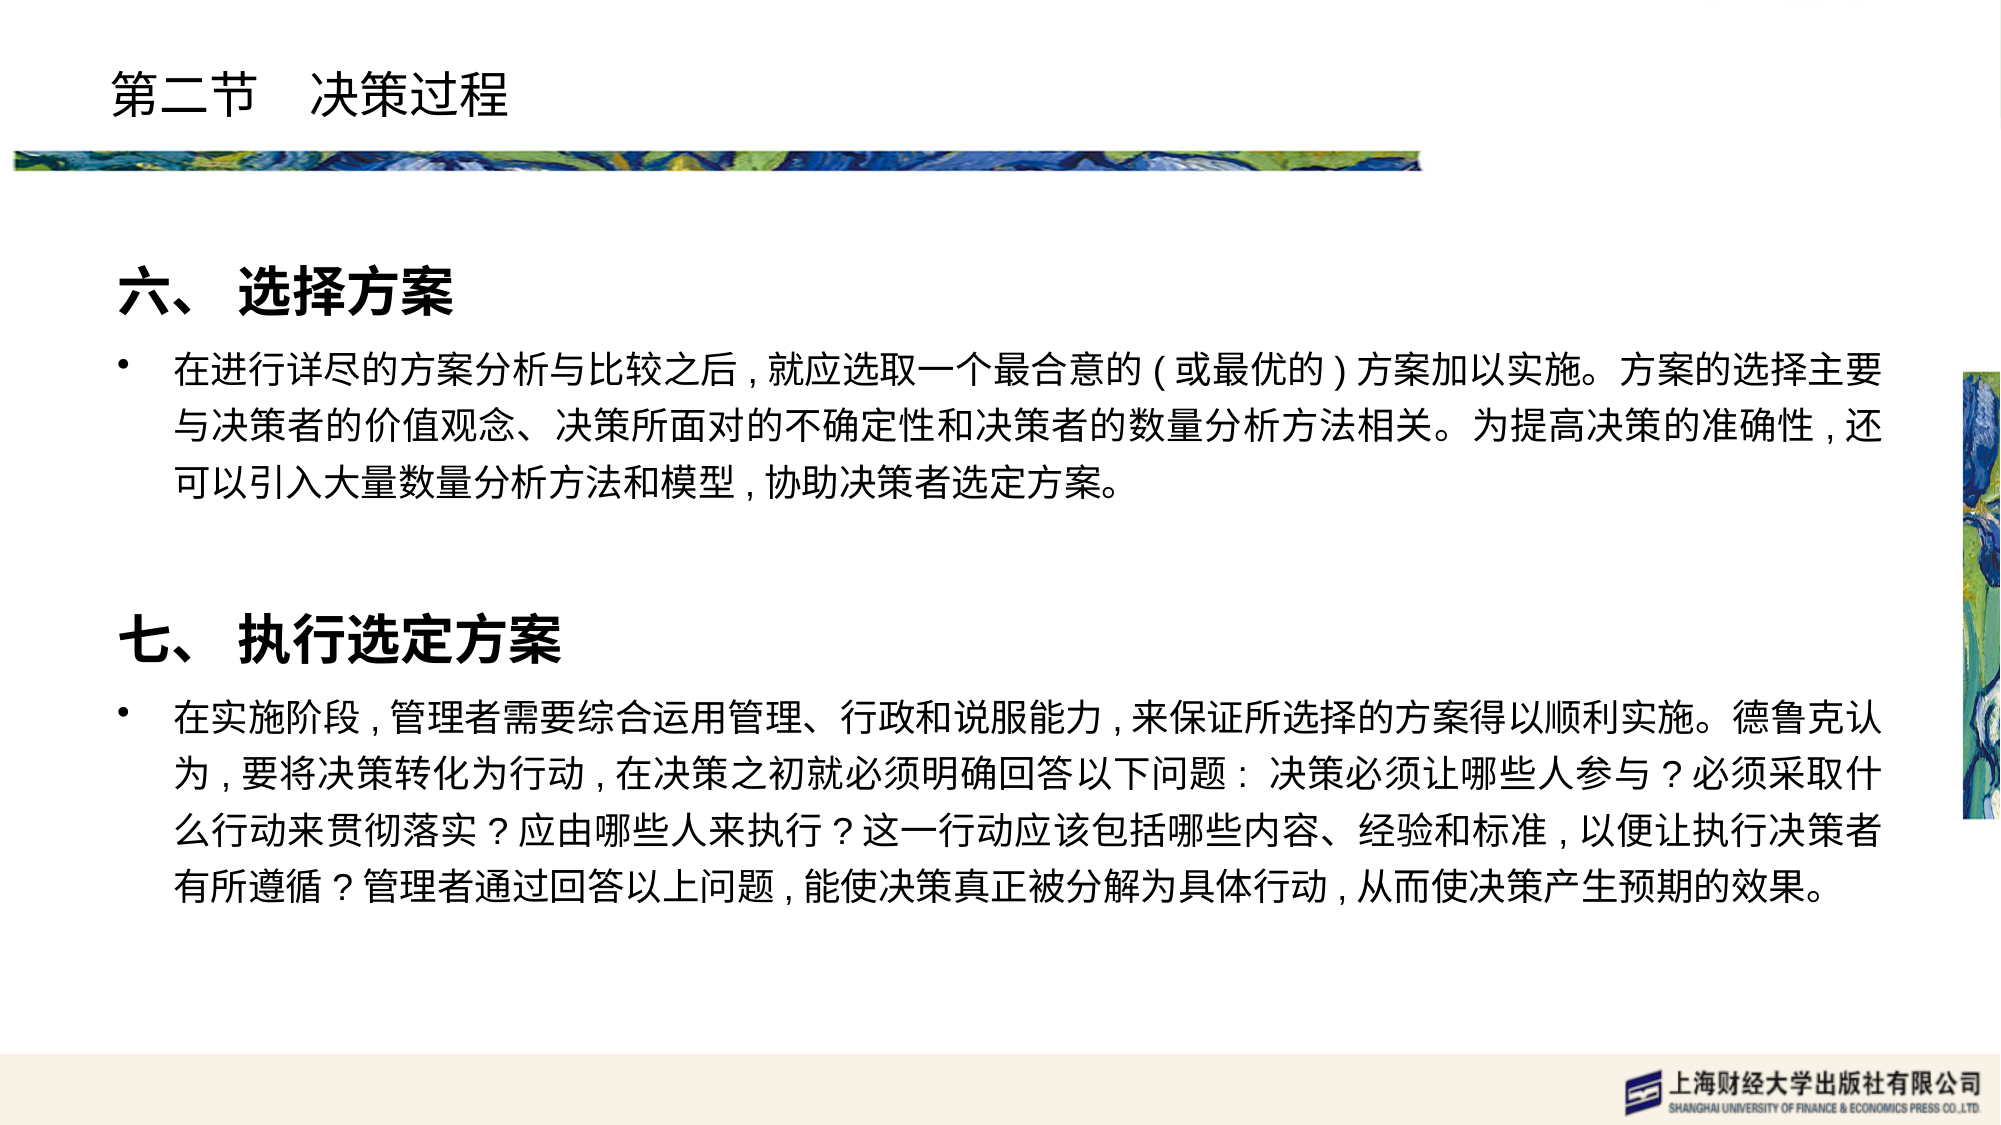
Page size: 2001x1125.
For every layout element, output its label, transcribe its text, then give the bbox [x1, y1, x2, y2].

title 第二节 决策过程 [94, 42, 1451, 146]
picture [0, 0, 2001, 1125]
list 六、 选择方案 在进行详尽的方案分析与比较之后,就应选取一个最合意的(或最优的)方案加以实施。方案的选择主要与决策者的价值观念、决策所面对的不确定性和决策者的数量分析方法相关。为提高决策的准确性,还可以引入大量数量分析方法和模型,协助决策者选定方案。 七、 执行选定方案 在实施阶段,管理者需要综合运用管理、行政和说服能力,来保证所选择的方案得以顺利实施。德鲁克认为,要将决策转化为行动,在决策之初就必须明确回答以下问题: 决策必须让哪些人参与?必须采取什么行动来贯彻落实?应由哪些人来执行?这一行动应该包括哪些内容、经验和标准,以便让执行决策者有所遵循?管理者通过回答以上问题,能使决策真正被分解为具体行动,从而使决策产生预期的效果。 [102, 233, 1898, 1032]
